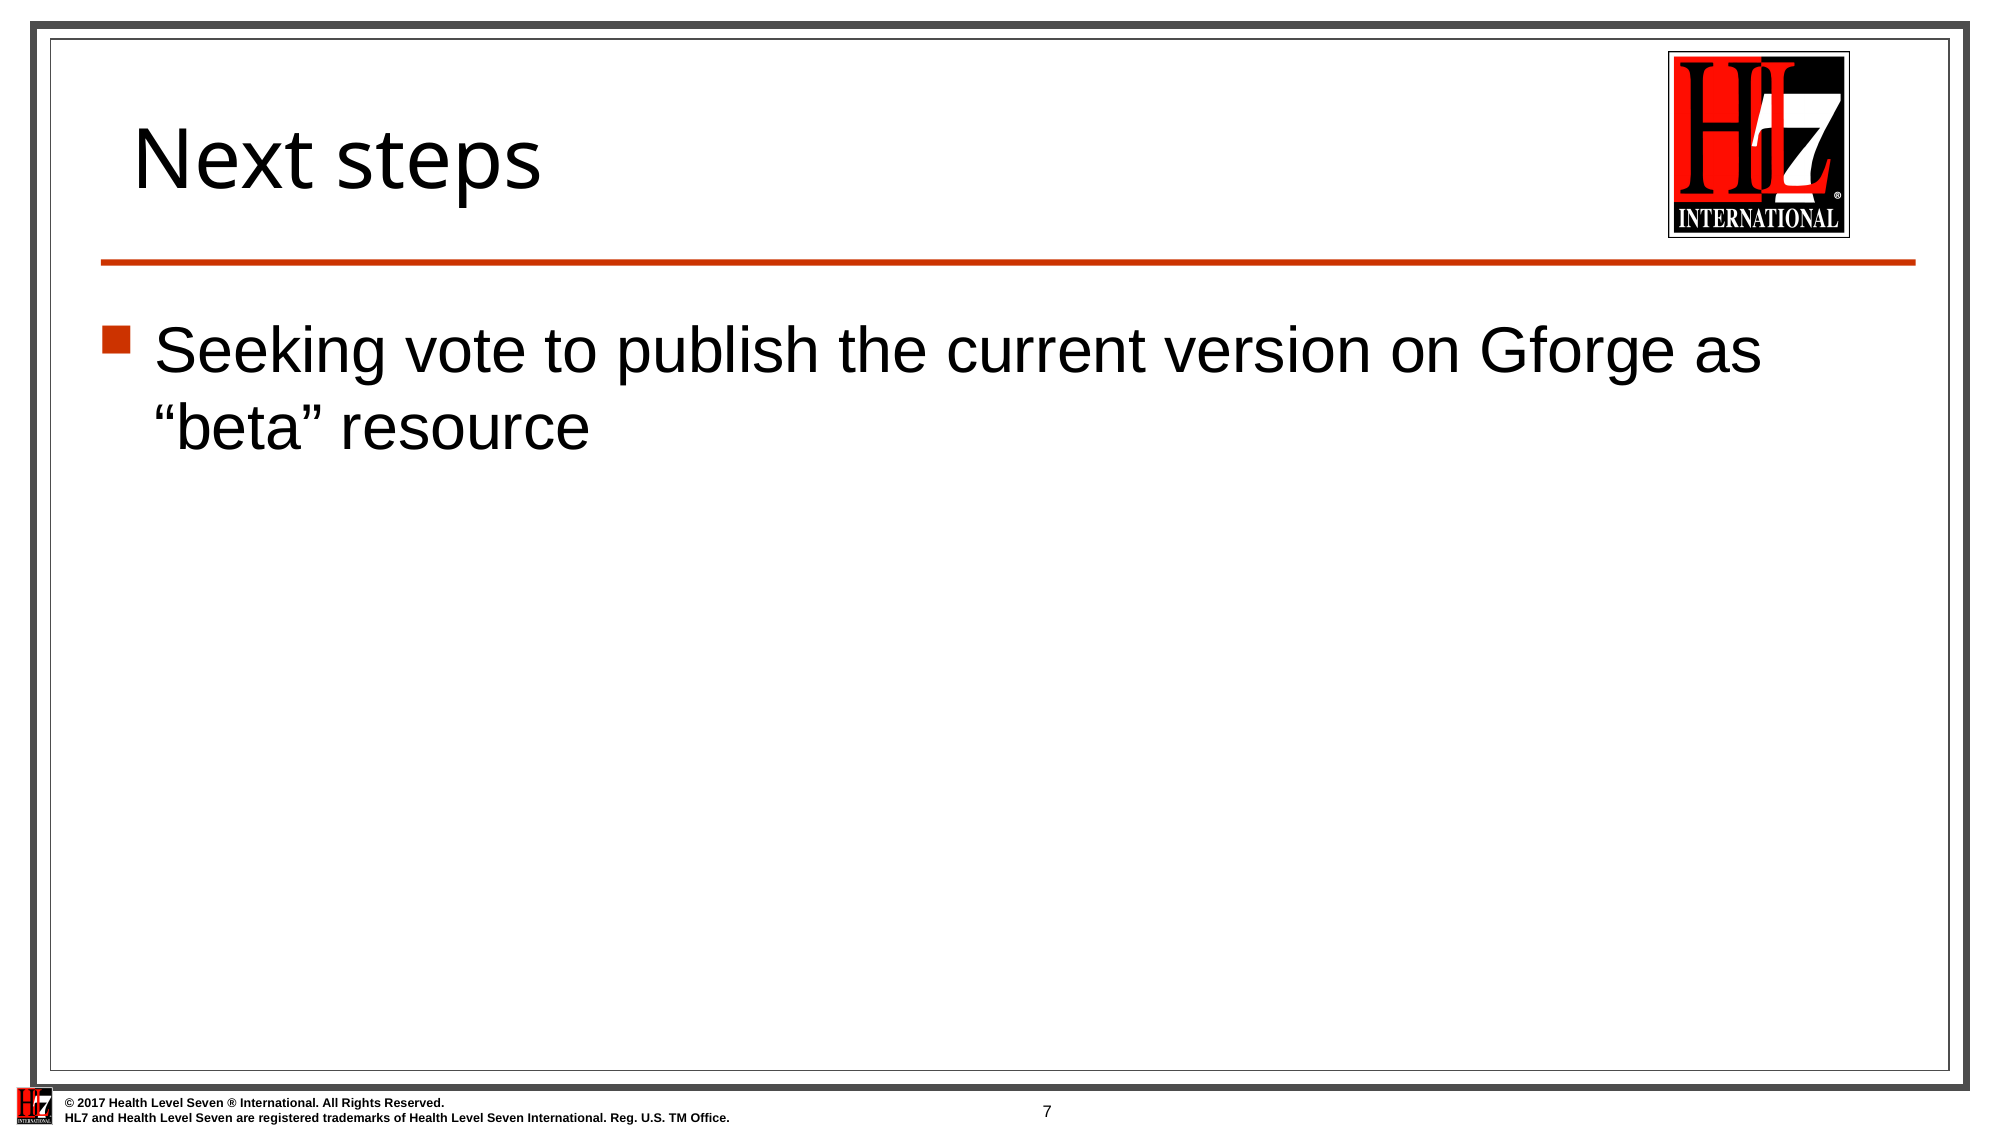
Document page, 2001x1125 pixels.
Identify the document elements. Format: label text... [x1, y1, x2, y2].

slide_number 7 [949, 1071, 1067, 1125]
title Next steps [116, 77, 1901, 213]
picture [16, 1087, 53, 1125]
picture [1668, 213, 1850, 238]
picture [1668, 51, 1850, 77]
list Seeking vote to publish the current version on Gforge as “beta” resource [83, 299, 1917, 1026]
